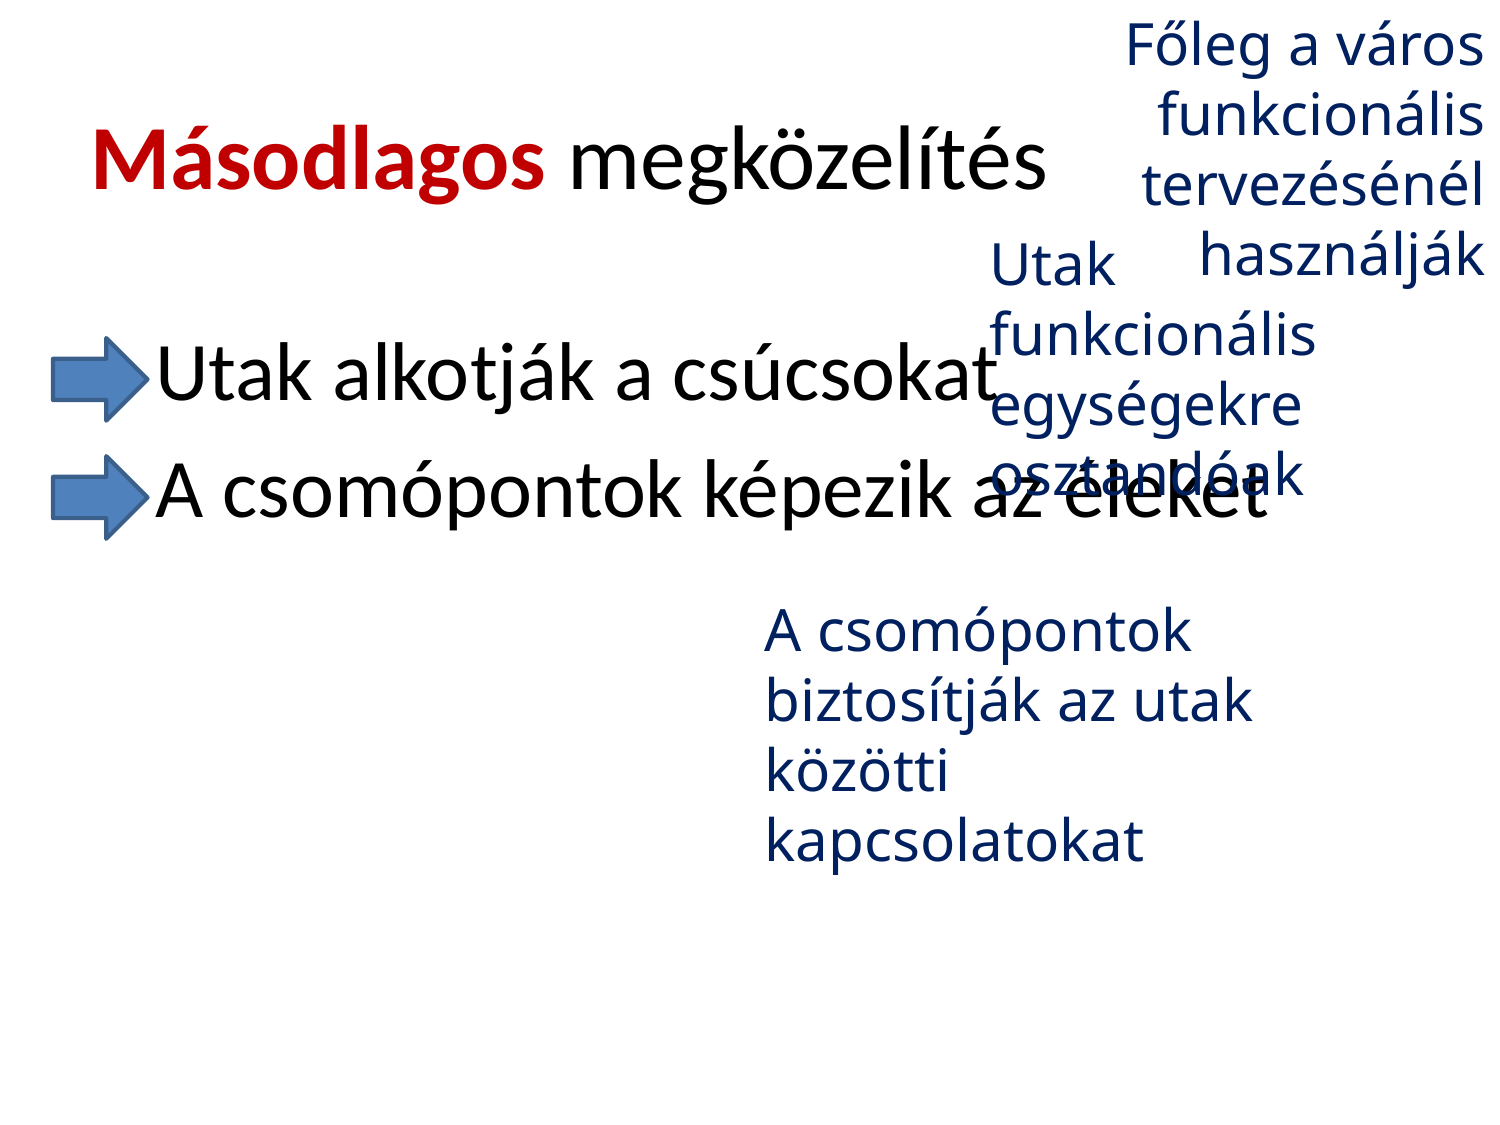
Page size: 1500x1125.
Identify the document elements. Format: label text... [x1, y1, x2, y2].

text_box Főleg a város funkcionális tervezésénél használják [1009, 0, 1500, 365]
text_box A csomópontok biztosítják az utak közötti kapcsolatokat [750, 586, 1329, 951]
text_box Utak funkcionális egységekre osztandóak [974, 219, 1400, 585]
list Másodlagos megközelítés Utak alkotják a csúcsokat A csomópontok képezik az éleket [75, 90, 1425, 1005]
text_box [50, 454, 150, 541]
text_box [50, 336, 150, 423]
